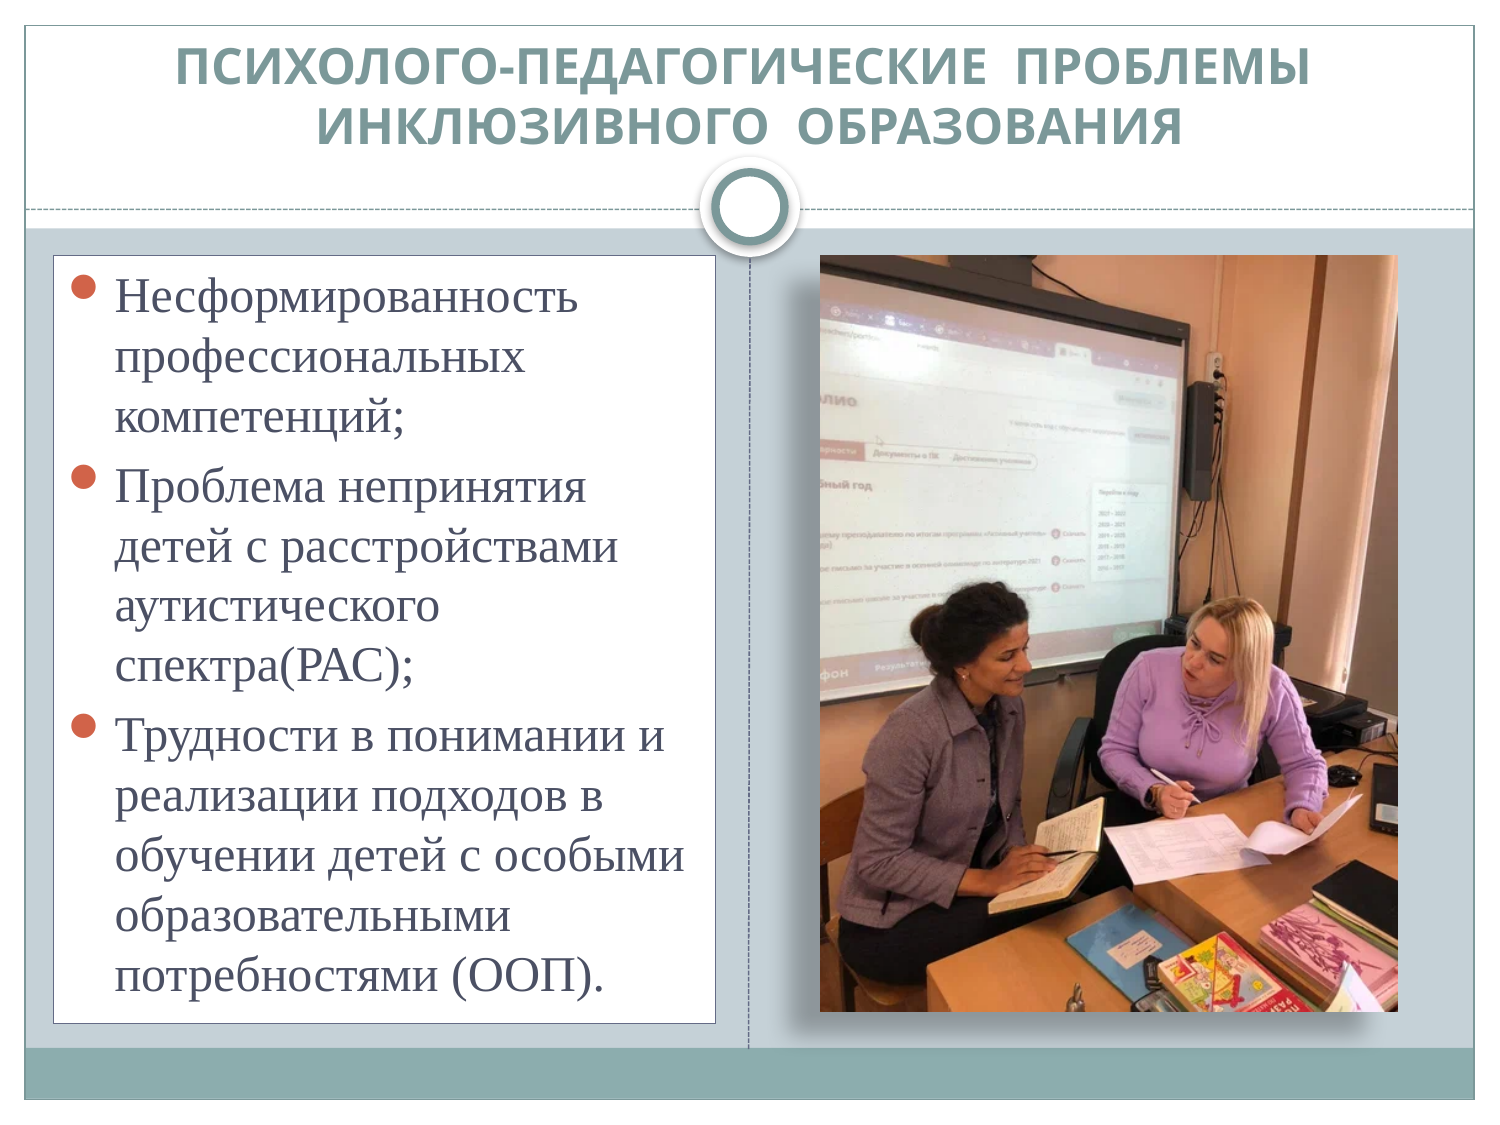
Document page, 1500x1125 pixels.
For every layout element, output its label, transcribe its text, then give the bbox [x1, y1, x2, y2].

title ПСИХОЛОГО-ПЕДАГОГИЧЕСКИЕ ПРОБЛЕМЫ ИНКЛЮЗИВНОГО ОБРАЗОВАНИЯ [49, 37, 1450, 162]
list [820, 255, 1398, 1012]
list Несформированность профессиональных компетенций; Проблема непринятия детей с расстройствами аутистического спектра(РАС); Трудности в понимании и реализации подходов в обучении детей с особыми образовательными потребностями (ООП). [53, 255, 716, 1024]
